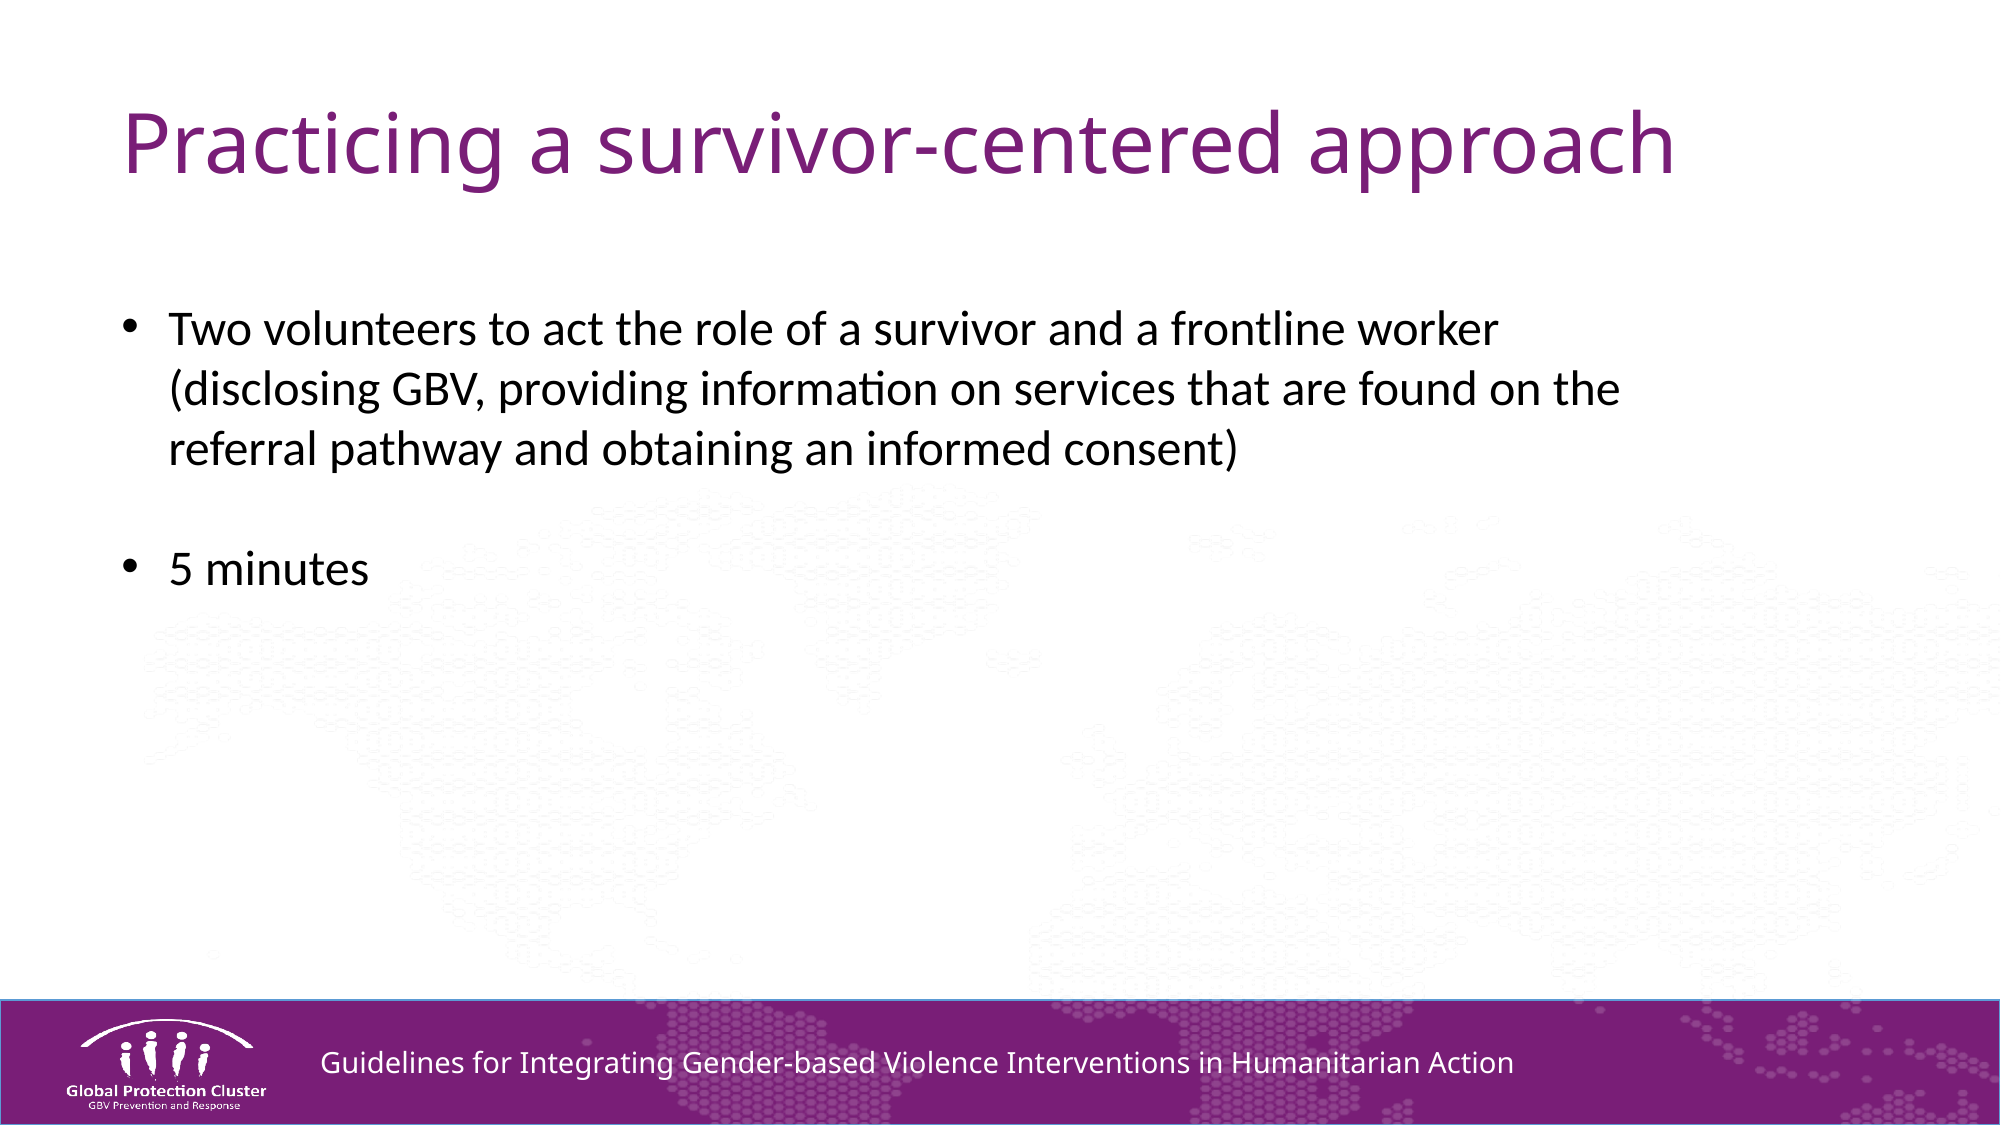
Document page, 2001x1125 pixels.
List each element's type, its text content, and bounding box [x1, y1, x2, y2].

text_box Two volunteers to act the role of a survivor and a frontline worker (disclosing GBV, providing information on services that are found on the referral pathway and obtaining an informed consent) 5 minutes [106, 227, 1659, 603]
title Practicing a survivor-centered approach [106, 94, 1782, 228]
picture [56, 254, 2001, 1125]
